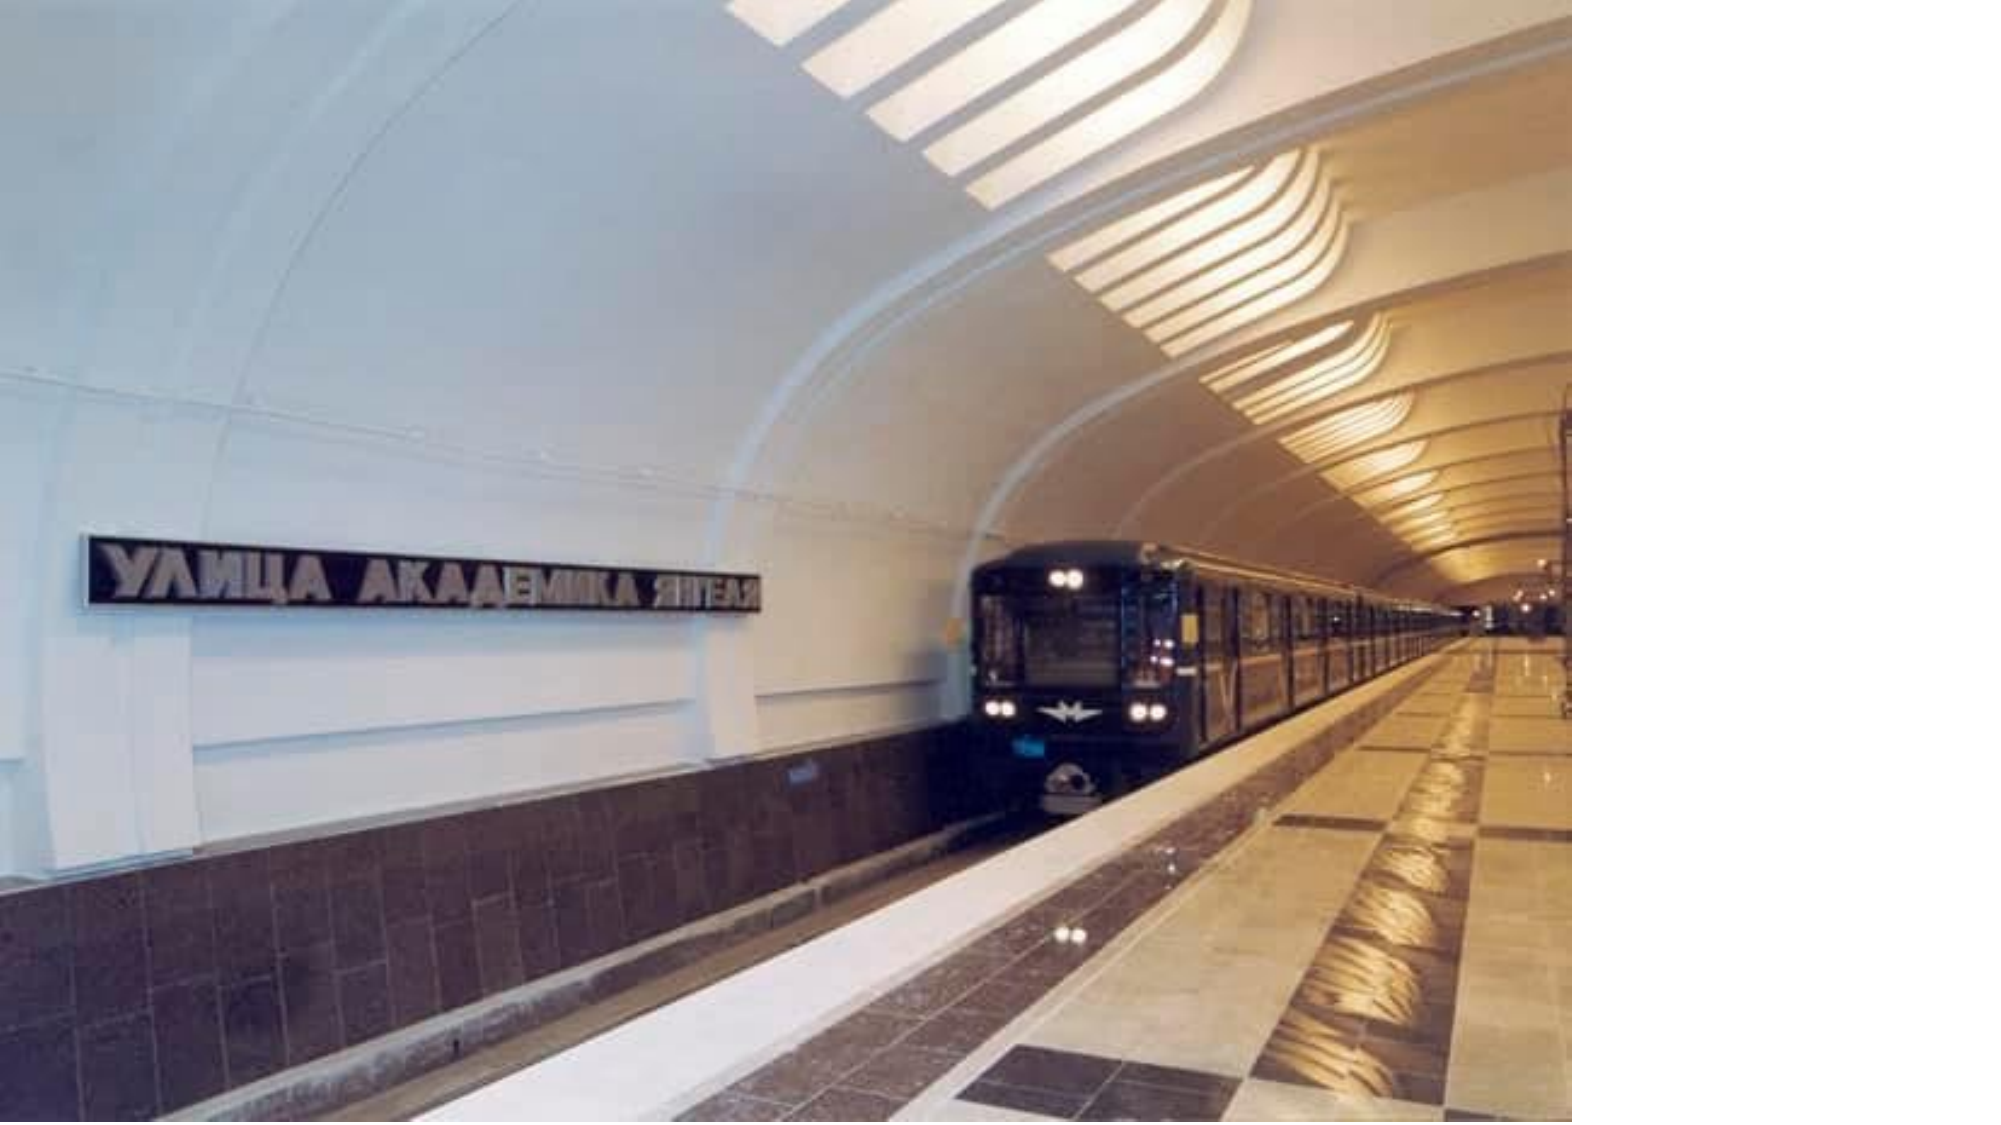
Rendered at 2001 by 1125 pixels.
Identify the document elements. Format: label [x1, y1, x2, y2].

picture [0, 0, 1572, 1122]
